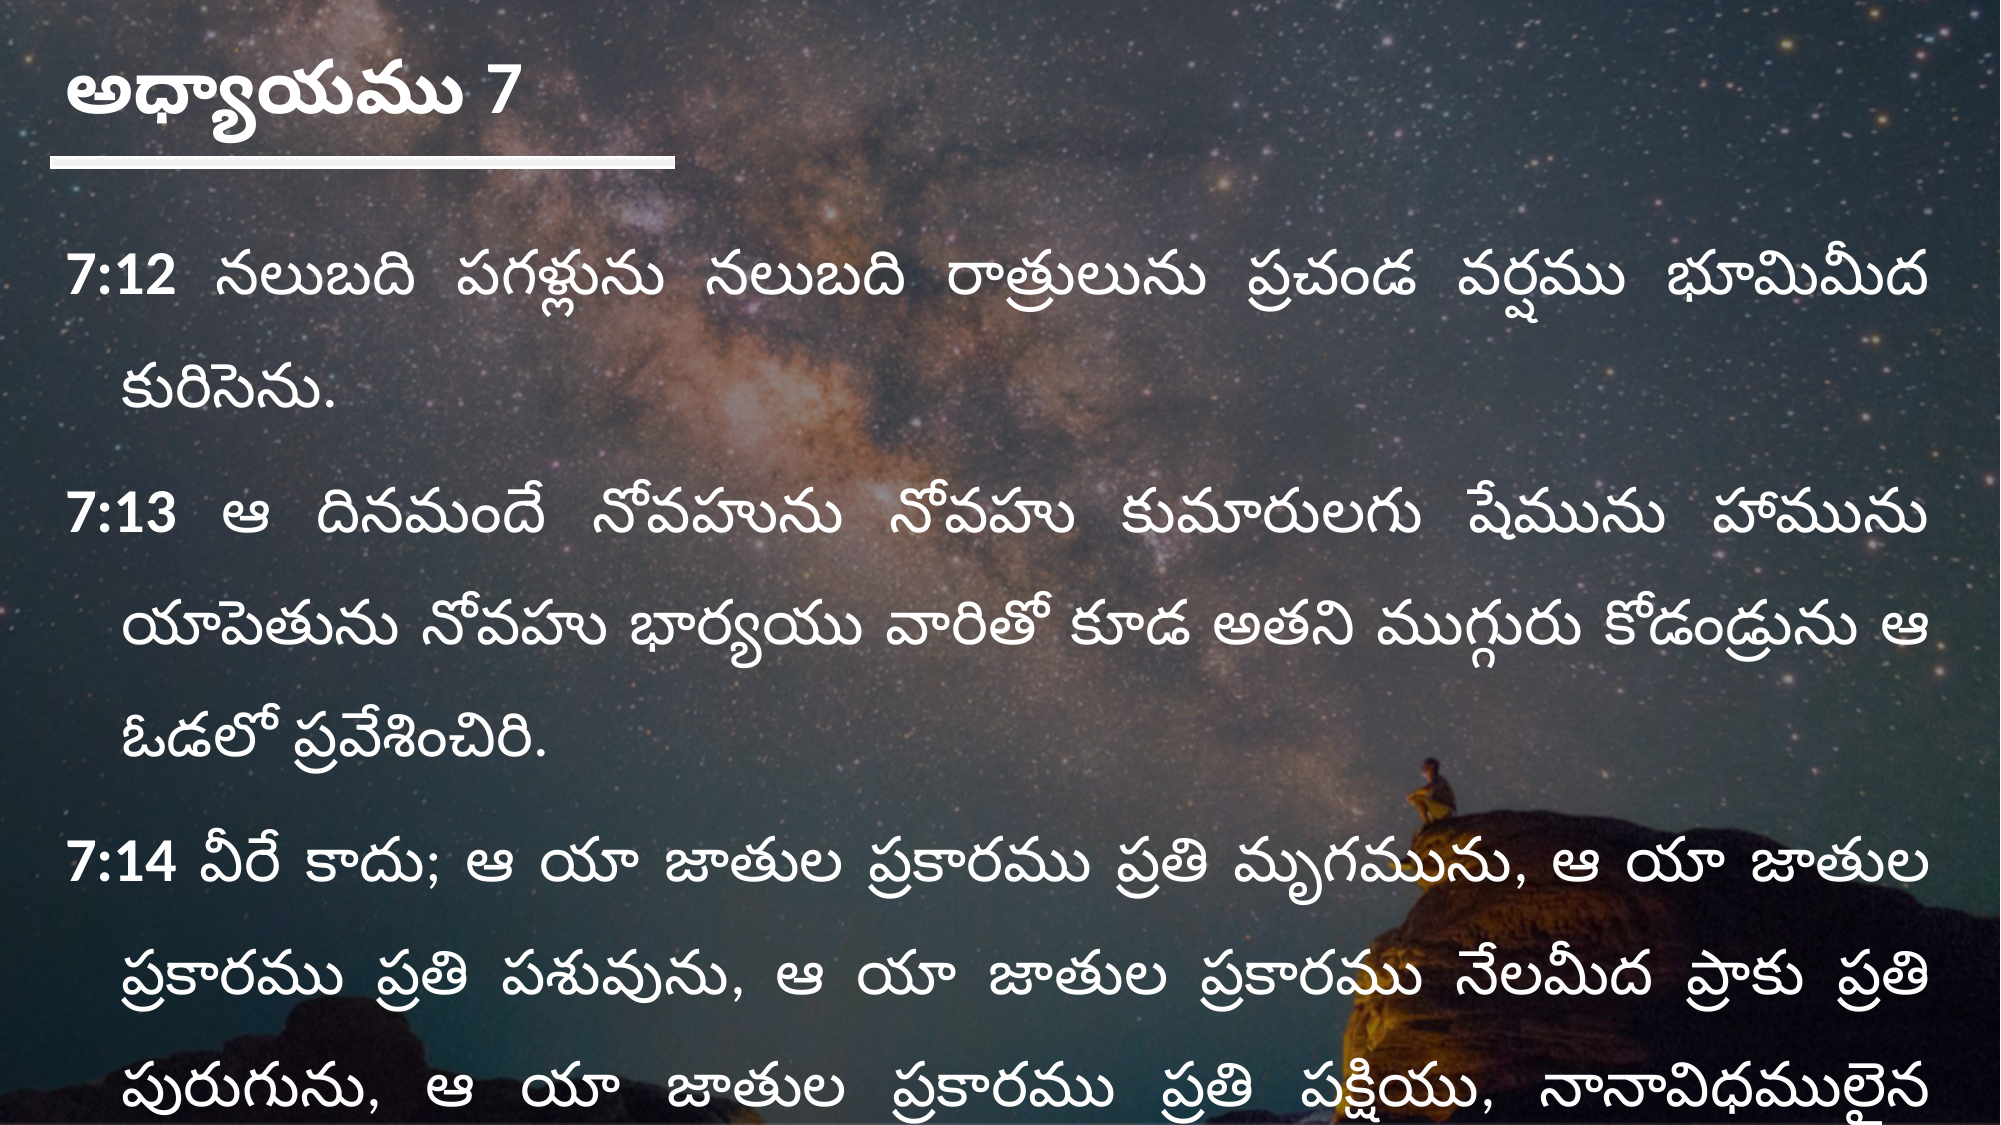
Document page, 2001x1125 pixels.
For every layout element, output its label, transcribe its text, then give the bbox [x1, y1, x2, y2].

list 7:12 నలుబది పగళ్లును నలుబది రాత్రులును ప్రచండ వర్షము భూమిమీద కురిసెను. 7:13 ఆ దినమందే నోవహును నోవహు కుమారులగు షేమును హామును యాపెతును నోవహు భార్యయు వారితో కూడ అతని ముగ్గురు కోడండ్రును ఆ ఓడలో ప్రవేశించిరి. 7:14 వీరే కాదు; ఆ యా జాతుల ప్రకారము ప్రతి మృగమును, ఆ యా జాతుల ప్రకారము ప్రతి పశువును, ఆ యా జాతుల ప్రకారము నేలమీద ప్రాకు ప్రతి పురుగును, ఆ యా జాతుల ప్రకారము ప్రతి పక్షియు, నానావిధములైన రెక్కలుగల ప్రతి పిట్టయు ప్రవేశించెను. [50, 187, 1946, 1063]
title అధ్యాయము 7 [50, 0, 1925, 167]
picture [0, 0, 2000, 1125]
